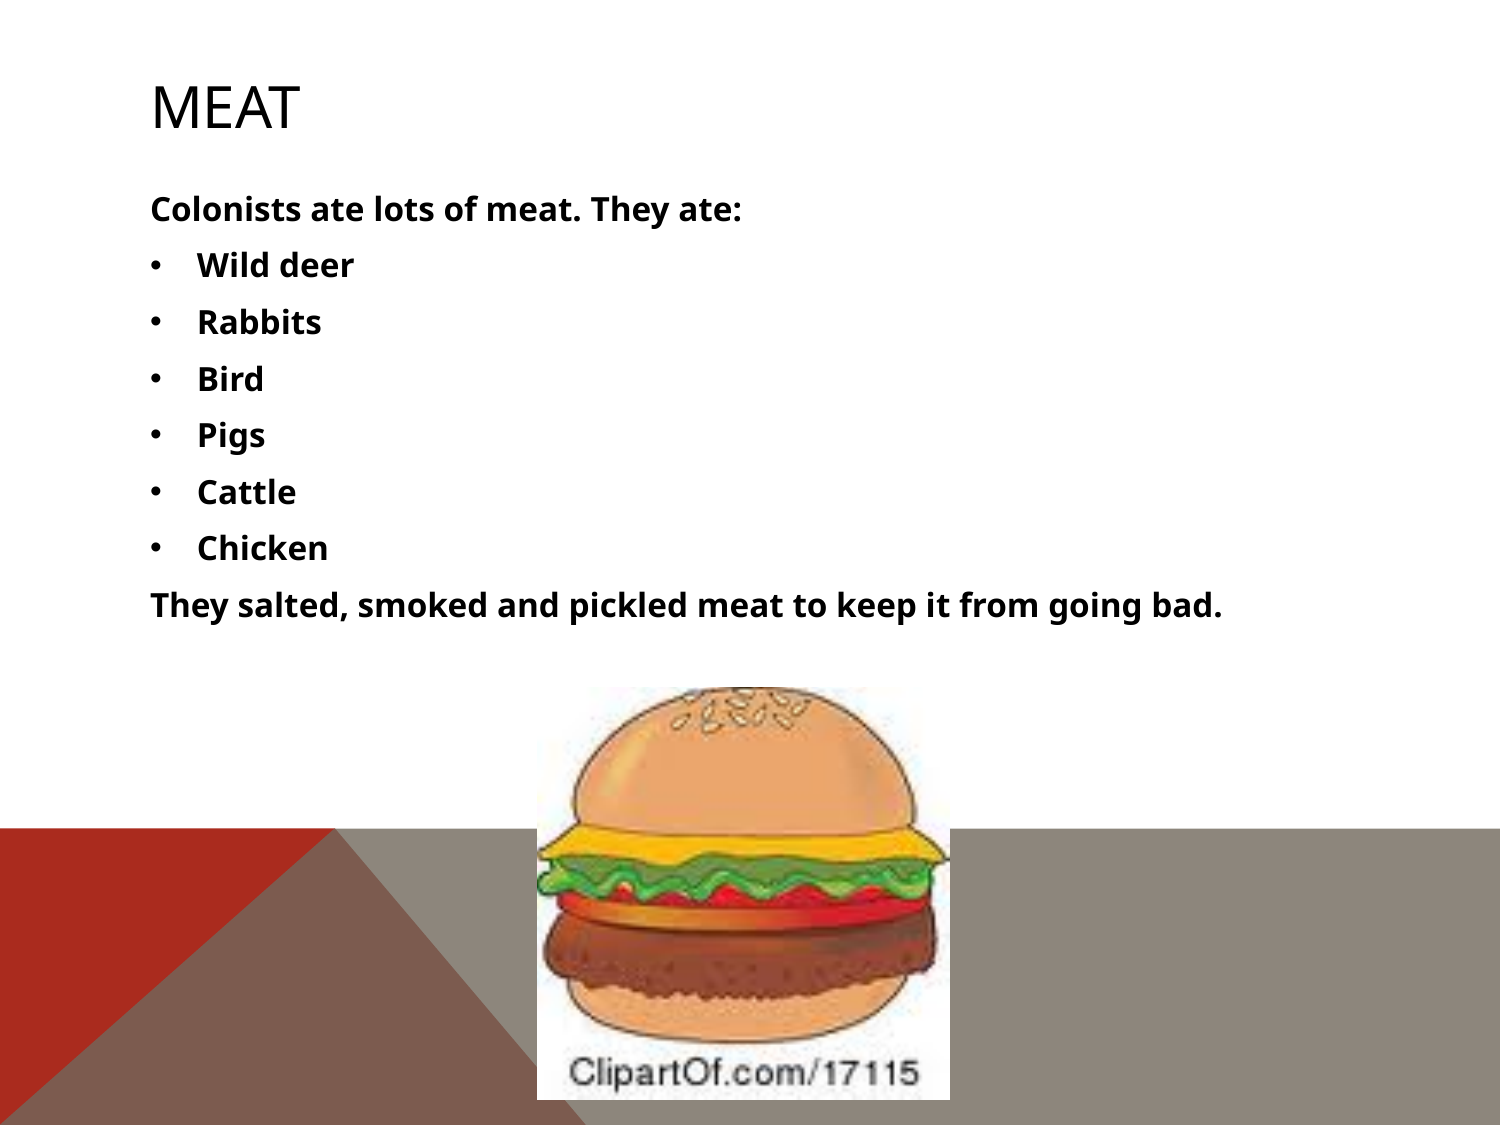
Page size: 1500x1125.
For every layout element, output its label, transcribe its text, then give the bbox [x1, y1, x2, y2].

picture [537, 687, 951, 1101]
title Meat [135, 60, 1369, 150]
list Colonists ate lots of meat. They ate: Wild deer Rabbits Bird Pigs Cattle Chicken They salted, smoked and pickled meat to keep it from going bad. [135, 180, 1369, 768]
